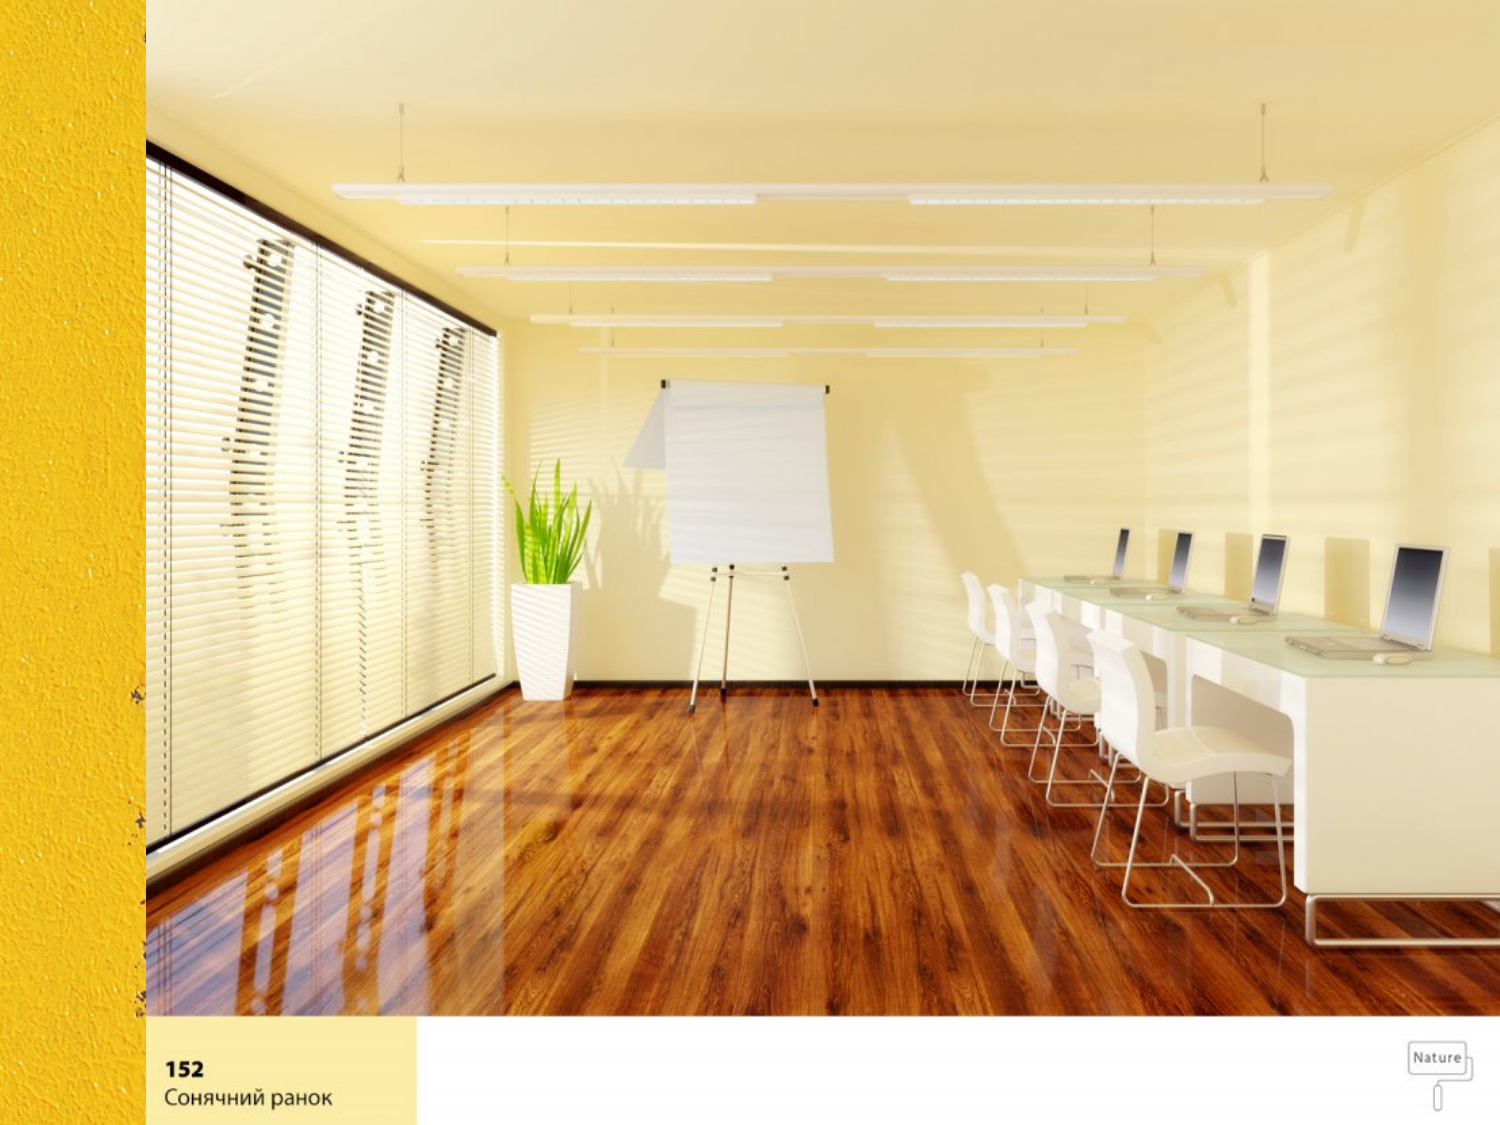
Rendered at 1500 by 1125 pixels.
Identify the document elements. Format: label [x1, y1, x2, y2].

list [145, 0, 1500, 1125]
picture [0, 0, 145, 1125]
